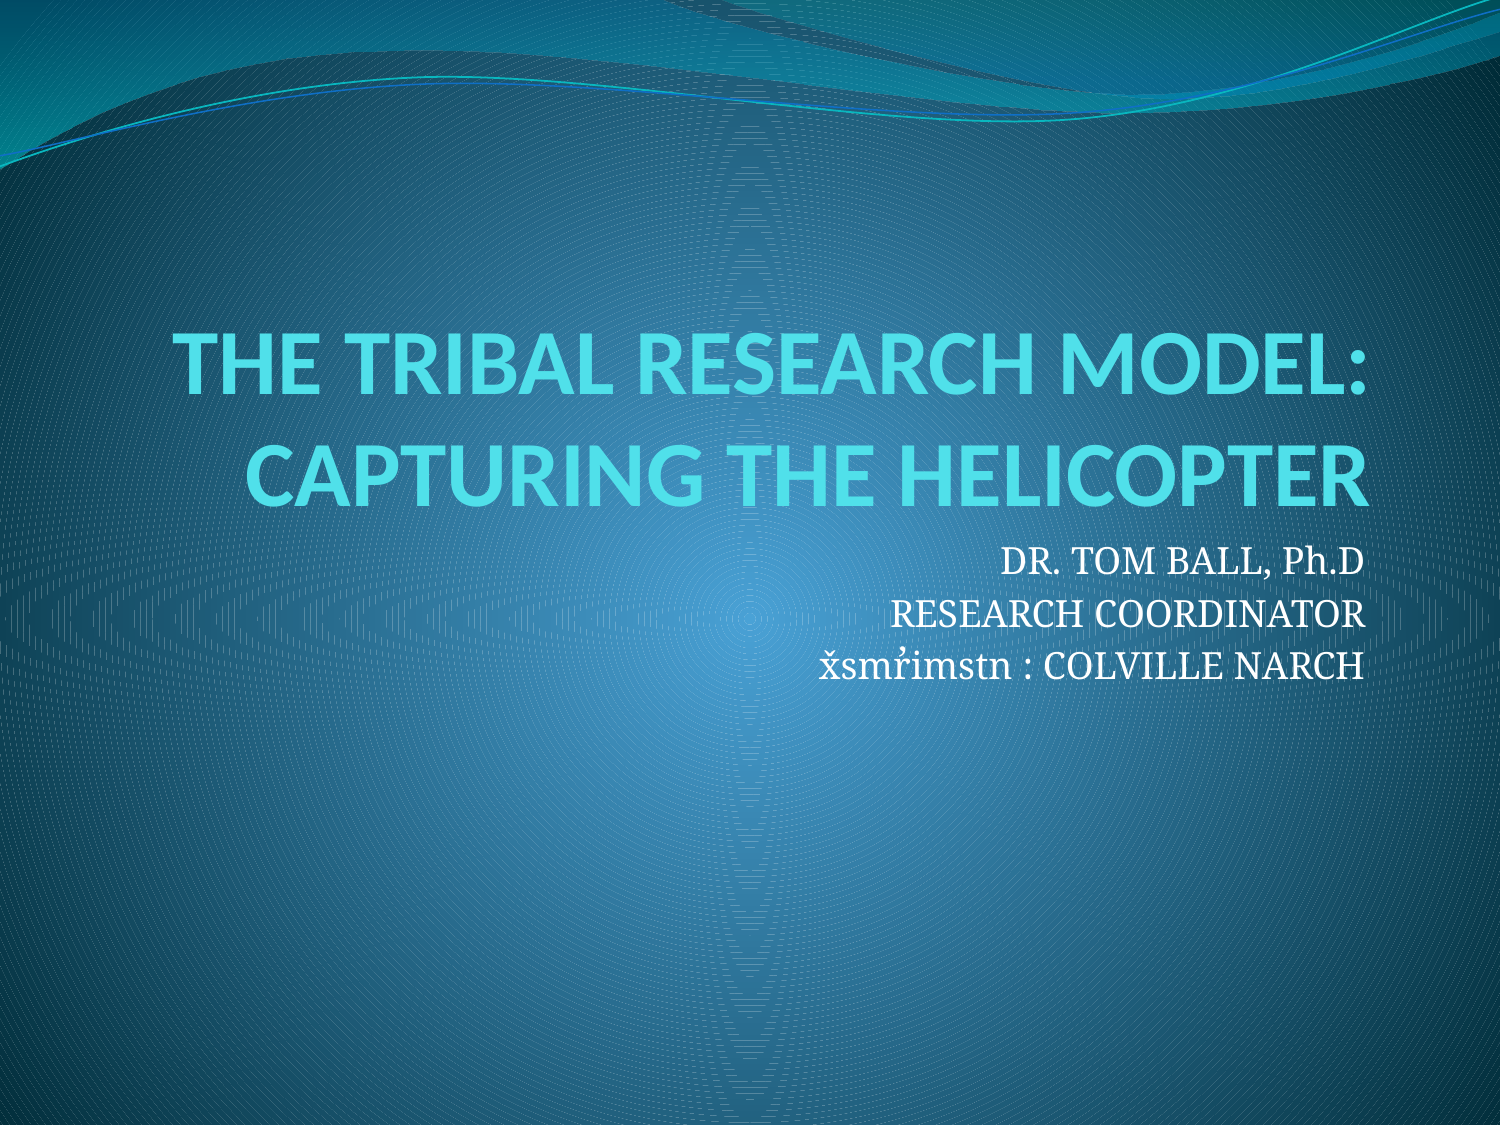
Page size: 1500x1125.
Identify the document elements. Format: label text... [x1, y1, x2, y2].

title THE TRIBAL RESEARCH MODEL: CAPTURING THE HELICOPTER [87, 224, 1376, 525]
subtitle DR. TOM BALL, Ph.D RESEARCH COORDINATOR x̌smr̓imstn : COLVILLE NARCH [87, 529, 1376, 818]
